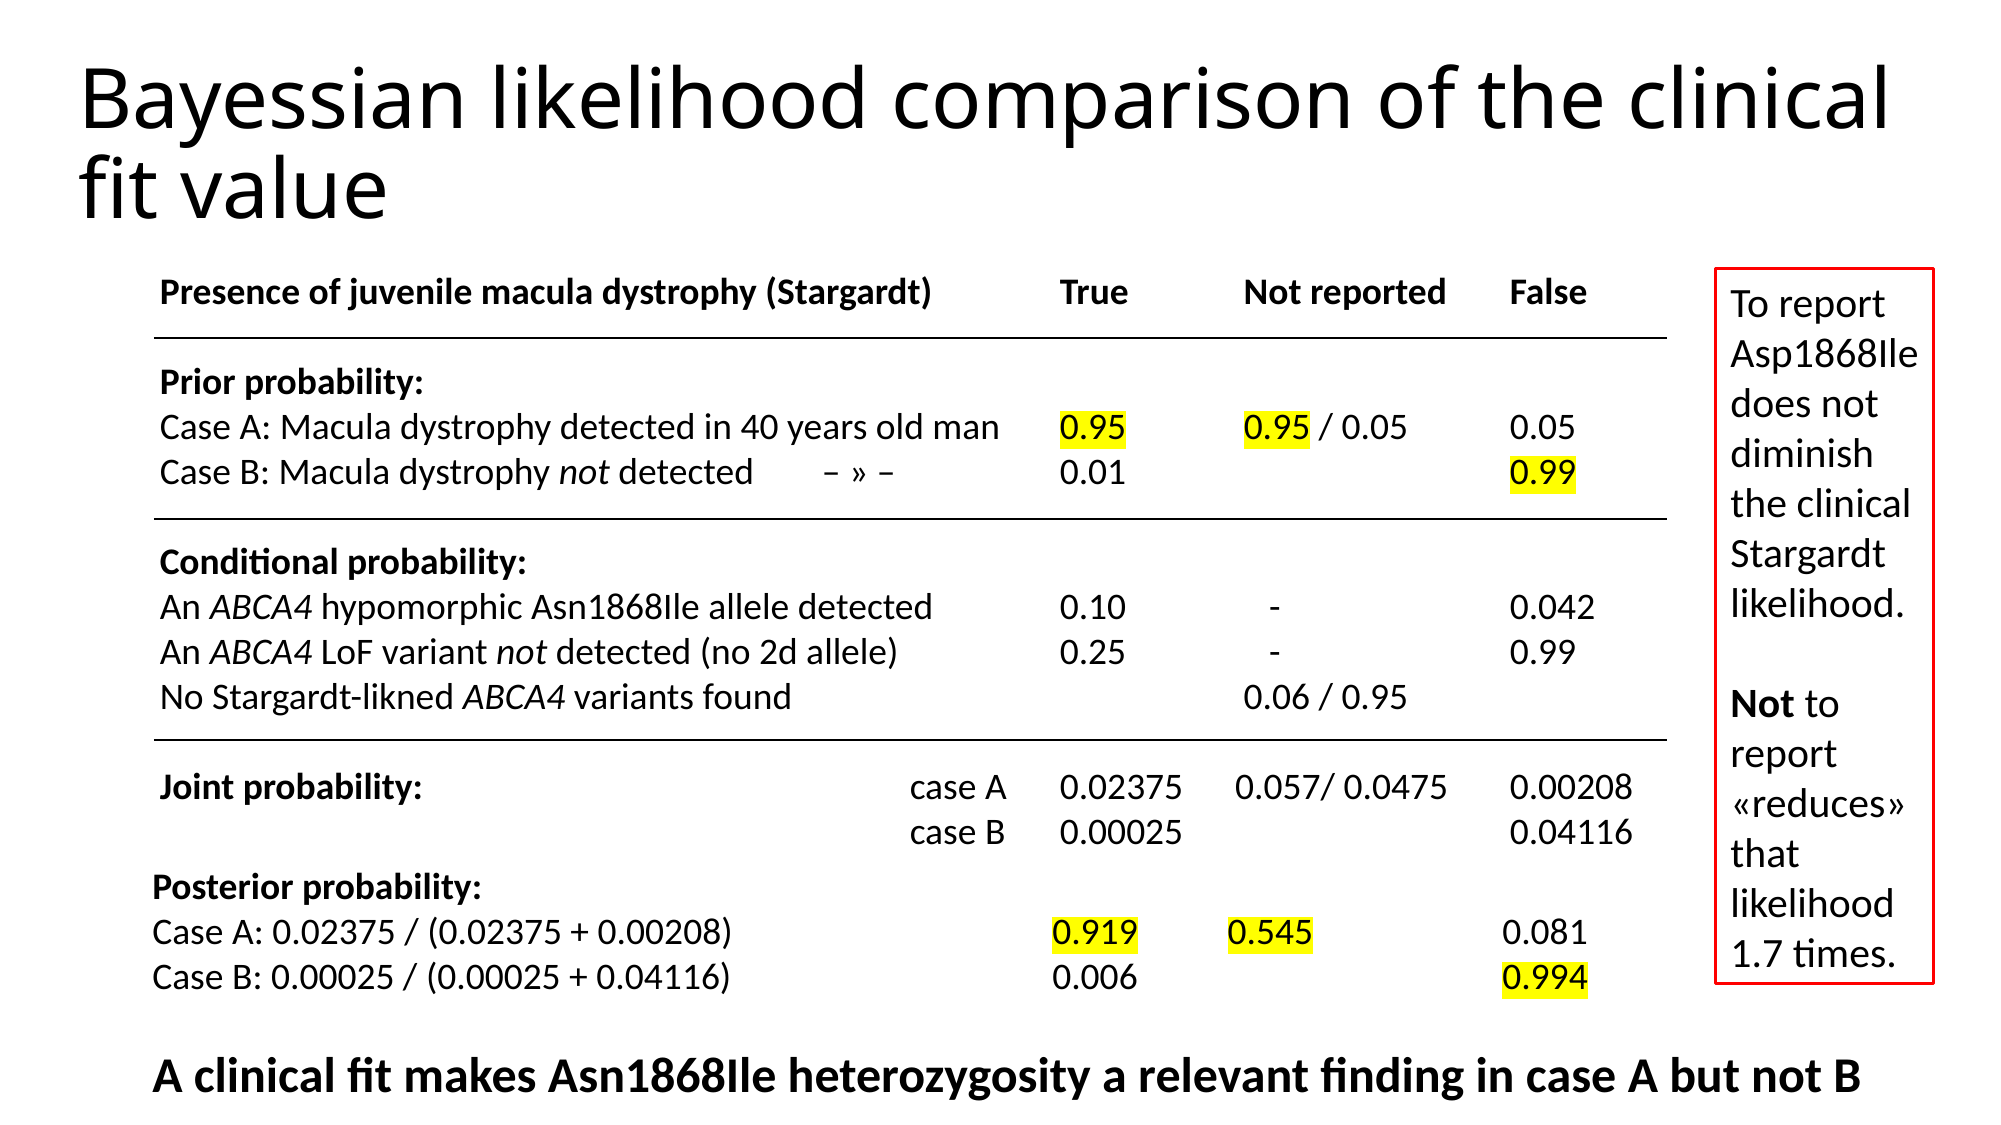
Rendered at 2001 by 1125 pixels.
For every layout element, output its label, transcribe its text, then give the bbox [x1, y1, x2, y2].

text_box Posterior probability: Case A: 0.02375 / (0.02375 + 0.00208) 0.919 0.545 0.081 Case B: 0.00025 / (0.00025 + 0.04116) 0.006 0.994 A clinical fit makes Asn1868Ile heterozygosity a relevant finding in case A but not B [137, 854, 1968, 1110]
text_box To report Asp1868Ile does not diminish the clinical Stargardt likelihood. Not to report «reduces» that likelihood 1.7 times. [1715, 268, 1934, 984]
title Bayessian likelihood comparison of the clinical fit value [63, 37, 1968, 256]
text_box Presence of juvenile macula dystrophy (Stargardt) True Not reported False Prior probability: Case A: Macula dystrophy detected in 40 years old man 0.95 0.95 / 0.05 0.05 Case B: Macula dystrophy not detected – » – 0.01 0.99 Conditional probability: An ABCA4 hypomorphic Asn1868Ile allele detected 0.10 - 0.042 An ABCA4 LoF variant not detected (no 2d allele) 0.25 - 0.99 No Stargardt-likned ABCA4 variants found 0.06 / 0.95 Joint probability: case A 0.02375 0.057/ 0.0475 0.00208 case B 0.00025 0.04116 [144, 259, 1675, 854]
